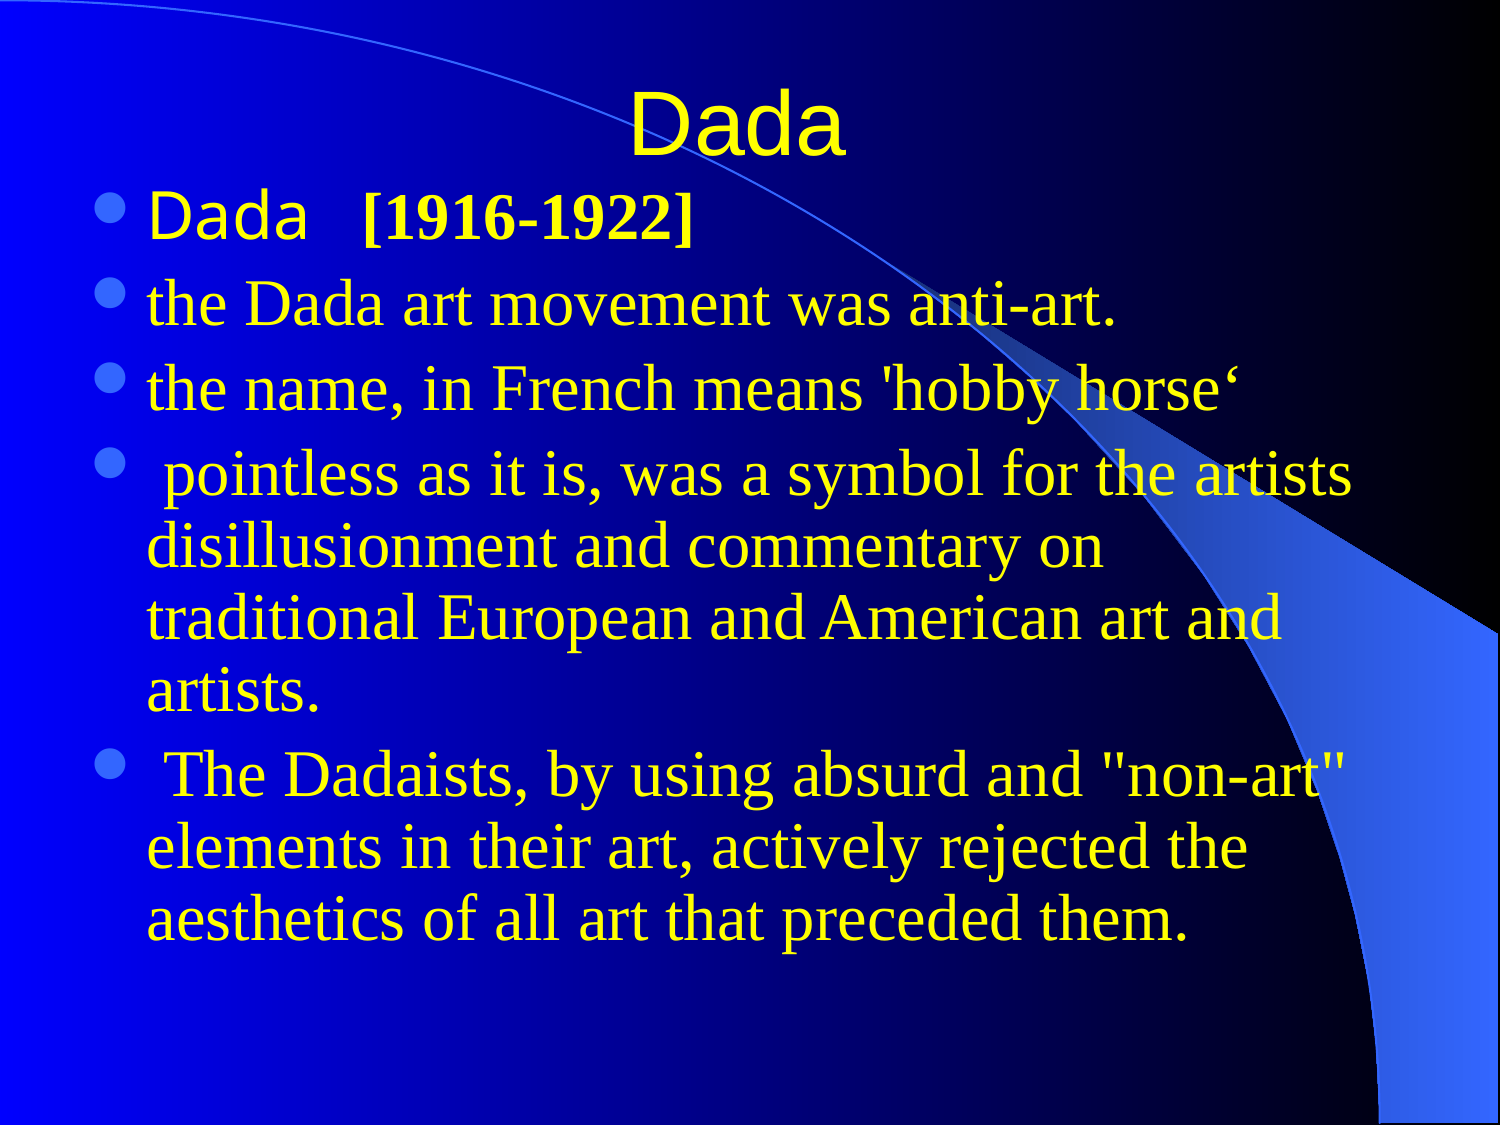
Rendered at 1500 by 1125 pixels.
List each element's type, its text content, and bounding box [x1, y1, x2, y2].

list Dada [1916-1922] the Dada art movement was anti-art. the name, in French means 'hobby horse‘ pointless as it is, was a symbol for the artists disillusionment and commentary on traditional European and American art and artists. The Dadaists, by using absurd and "non-art" elements in their art, actively rejected the aesthetics of all art that preceded them. [74, 174, 1413, 913]
title Dada [99, 24, 1376, 174]
